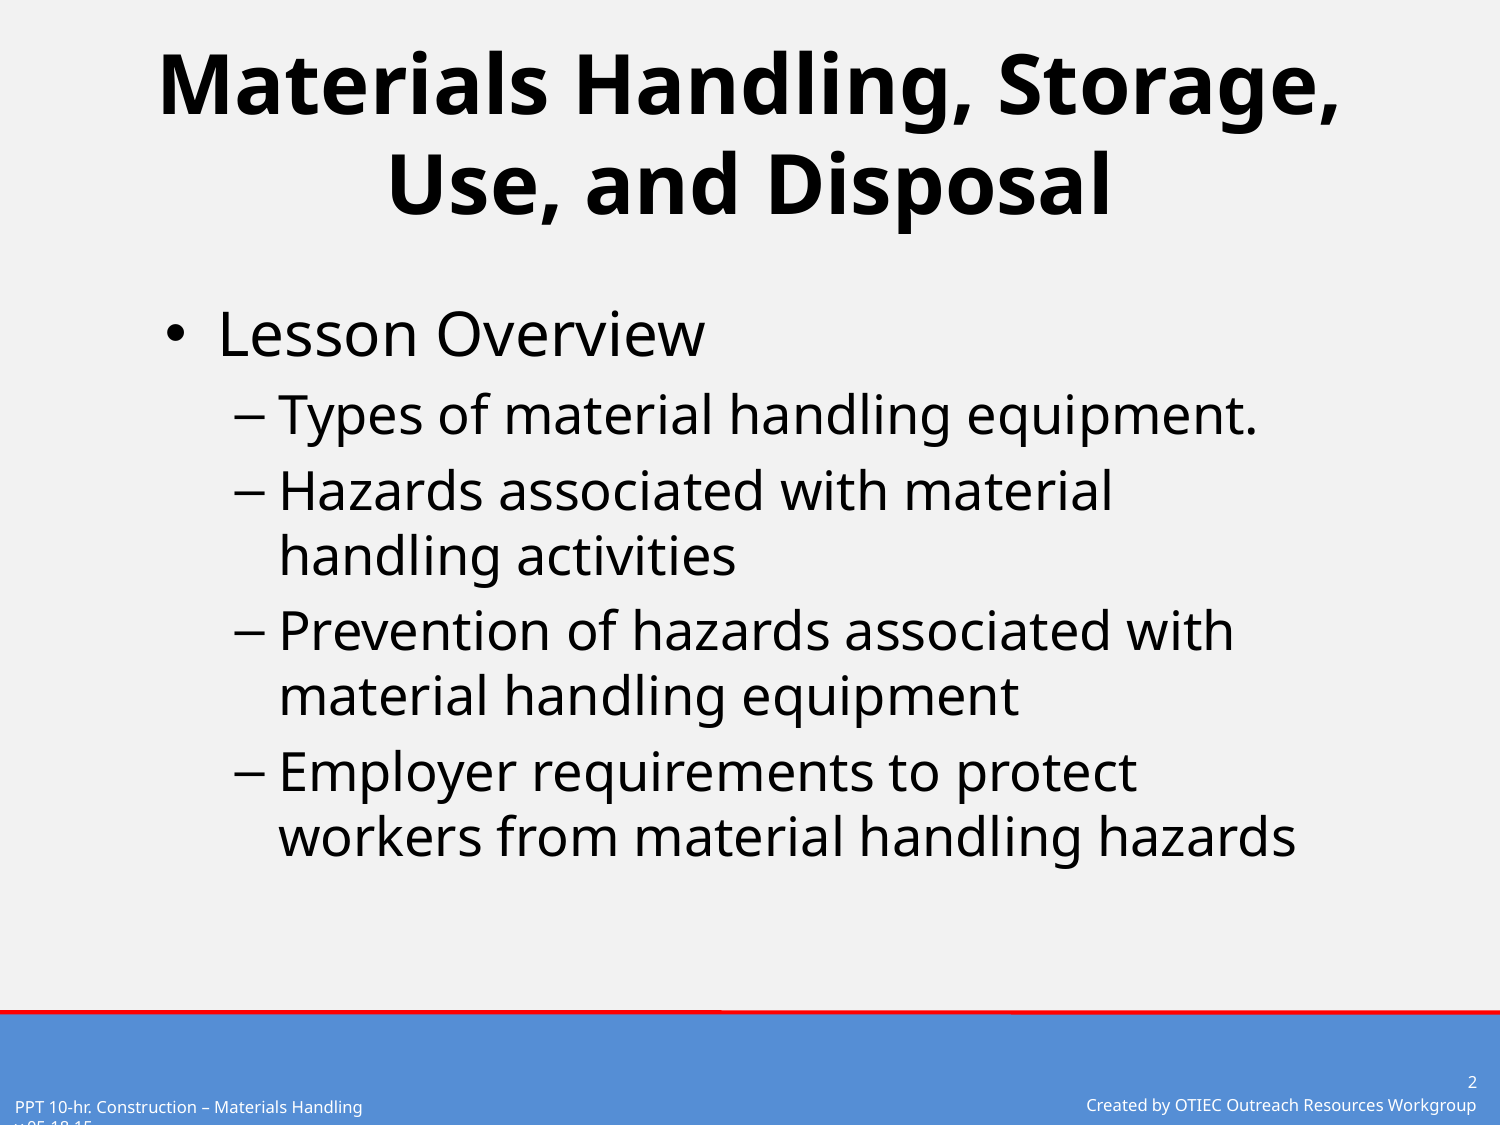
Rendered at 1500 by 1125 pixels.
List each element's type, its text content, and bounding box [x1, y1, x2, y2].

title Materials Handling, Storage, Use, and Disposal [75, 23, 1425, 224]
list Lesson Overview Types of material handling equipment. Hazards associated with material handling activities Prevention of hazards associated with material handling equipment Employer requirements to protect workers from material handling hazards [150, 287, 1350, 967]
